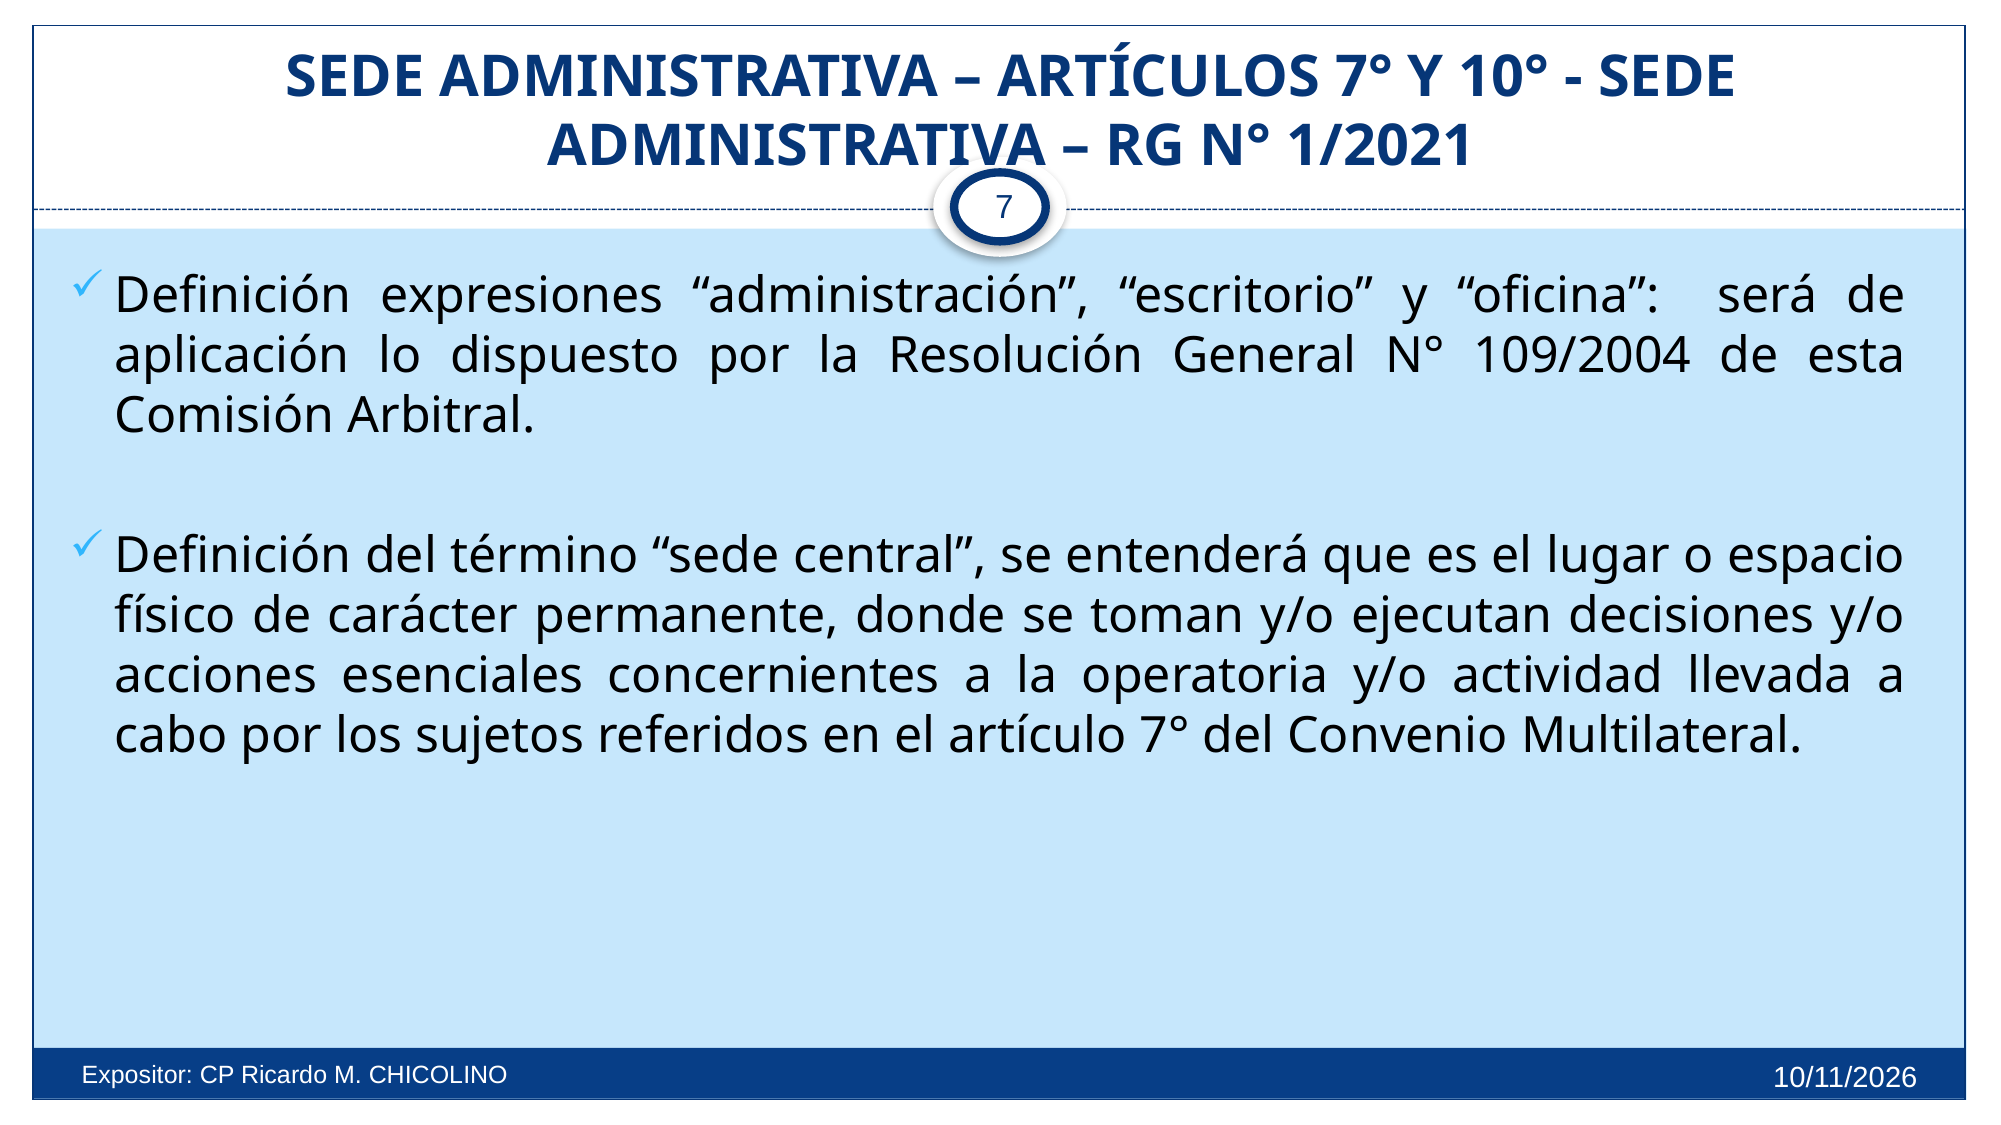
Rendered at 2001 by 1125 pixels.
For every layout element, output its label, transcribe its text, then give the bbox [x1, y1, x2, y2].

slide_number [1266, 1050, 1933, 1111]
footer Expositor: CP Ricardo M. CHICOLINO [66, 1051, 850, 1112]
title SEDE ADMINISTRATIVA – ARTÍCULOS 7° Y 10° - SEDE ADMINISTRATIVA – RG N° 1/2021 [90, 30, 1934, 185]
list Definición expresiones “administración”, “escritorio” y “oficina”: será de aplicación lo dispuesto por la Resolución General N° 109/2004 de esta Comisión Arbitral. Definición del término “sede central”, se entenderá que es el lugar o espacio físico de carácter permanente, donde se toman y/o ejecutan decisiones y/o acciones esenciales concernientes a la operatoria y/o actividad llevada a cabo por los sujetos referidos en el artículo 7° del Convenio Multilateral. [55, 255, 1922, 1005]
slide_number 7 [954, 168, 1055, 241]
